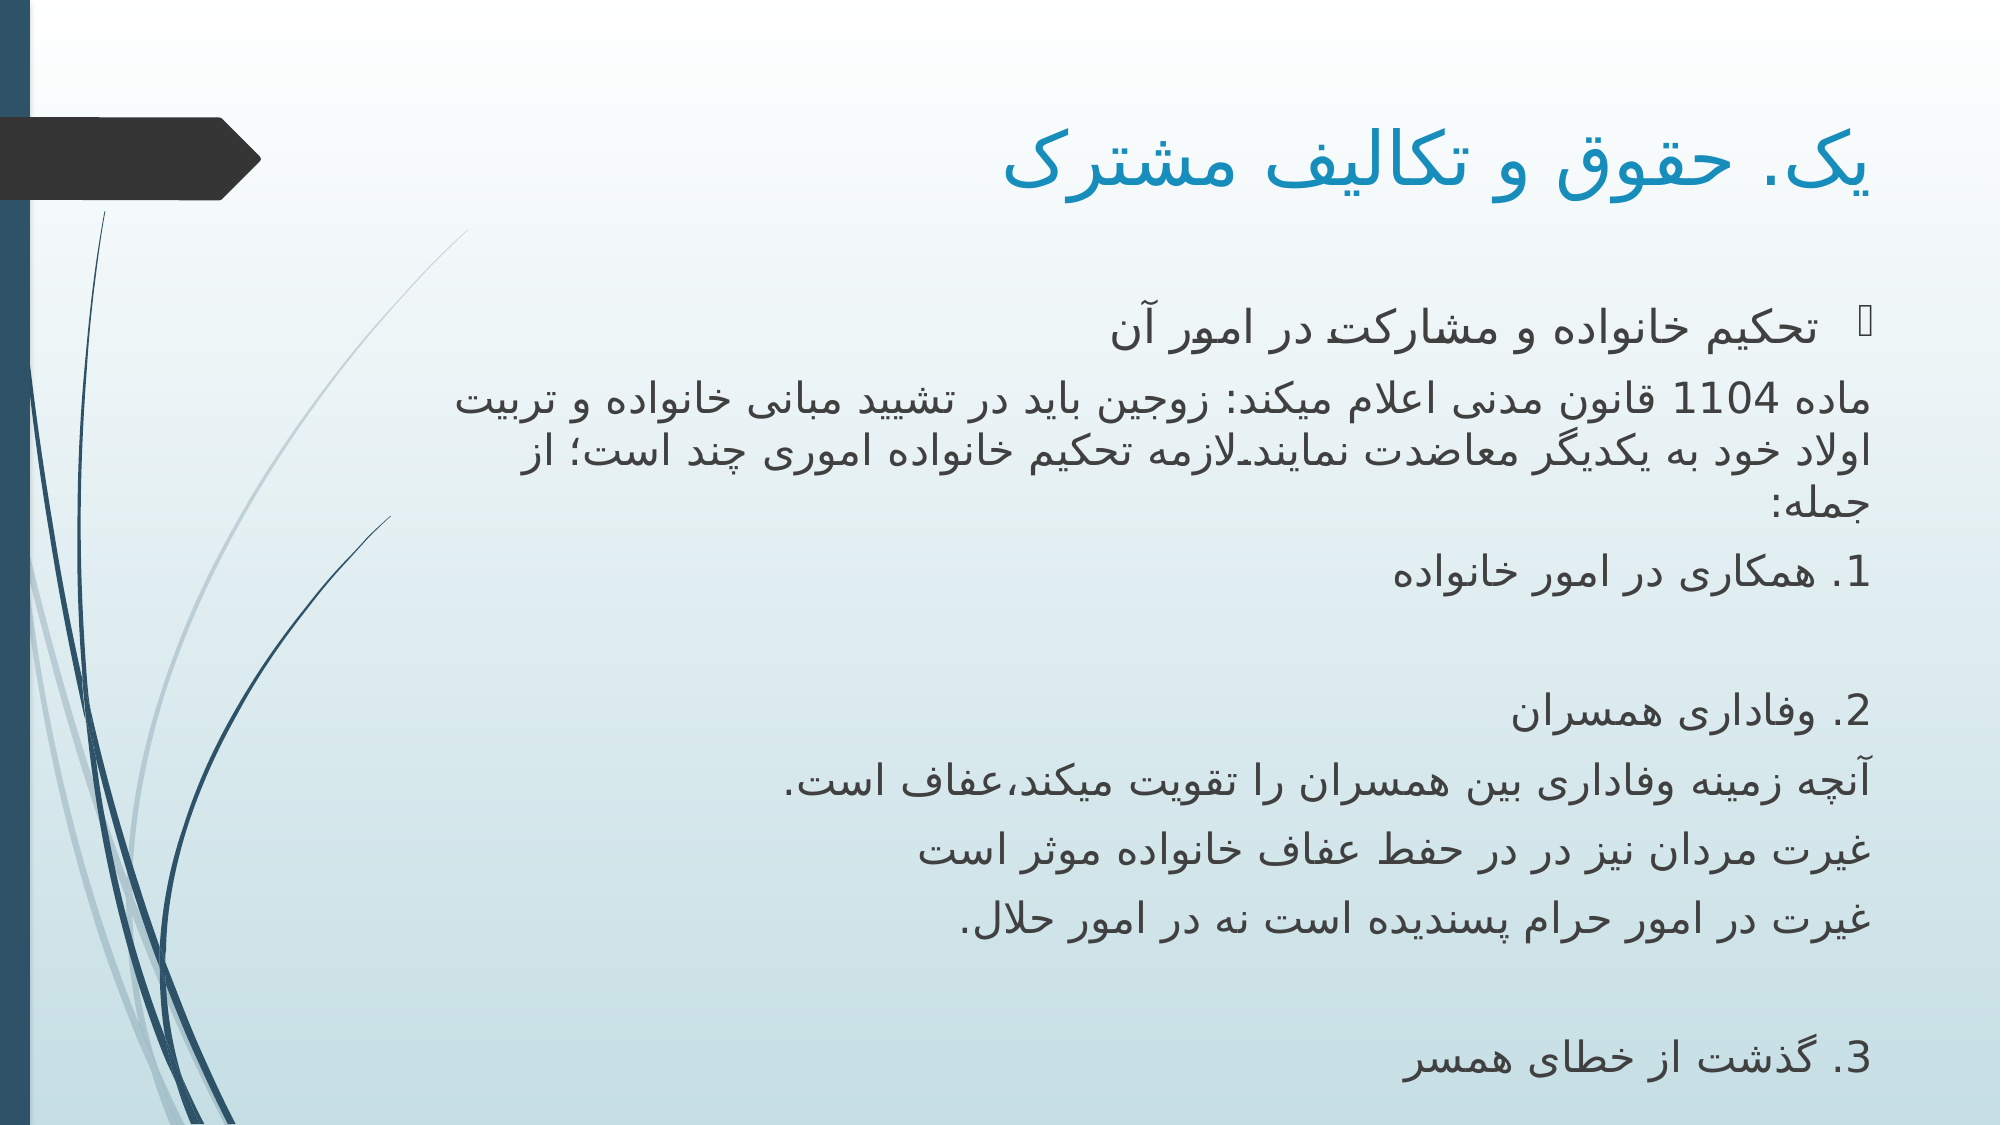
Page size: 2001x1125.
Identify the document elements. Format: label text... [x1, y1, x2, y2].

title یک. حقوق و تکالیف مشترک [425, 102, 1888, 289]
list تحکیم خانواده و مشارکت در امور آن ماده 1104 قانون مدنی اعلام میکند: زوجین باید در تشیید مبانی خانواده و تربیت اولاد خود به یکدیگر معاضدت نمایند.لازمه تحکیم خانواده اموری چند است؛ از جمله: 1. همکاری در امور خانواده 2. وفاداری همسران آنچه زمینه وفاداری بین همسران را تقویت میکند،عفاف است. غیرت مردان نیز در در حفط عفاف خانواده موثر است غیرت در امور حرام پسندیده است نه در امور حلال. 3. گذشت از خطای همسر [424, 289, 1888, 1092]
